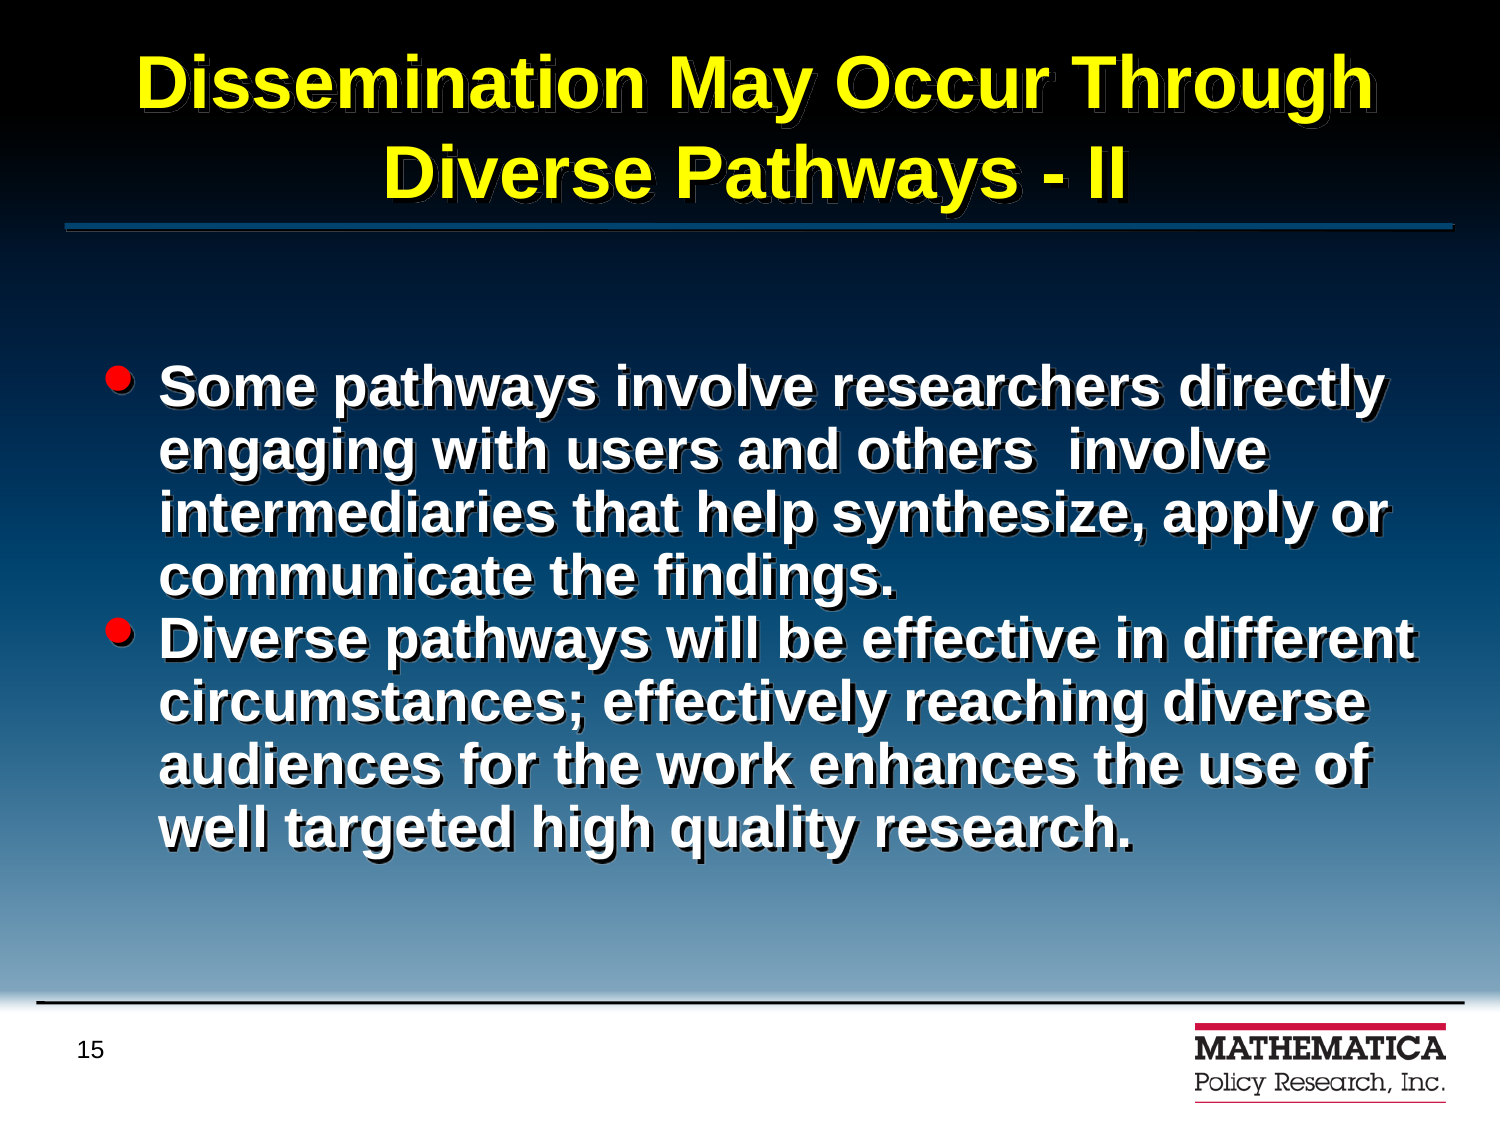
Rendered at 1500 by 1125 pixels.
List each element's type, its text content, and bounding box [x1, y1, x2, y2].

text_box [56, 45, 1443, 234]
picture [0, 0, 1500, 1125]
title Dissemination May Occur Through Diverse Pathways - II [62, 33, 1450, 222]
list Some pathways involve researchers directly engaging with users and others involve intermediaries that help synthesize, apply or communicate the findings. Diverse pathways will be effective in different circumstances; effectively reaching diverse audiences for the work enhances the use of well targeted high quality research. [83, 301, 1436, 978]
